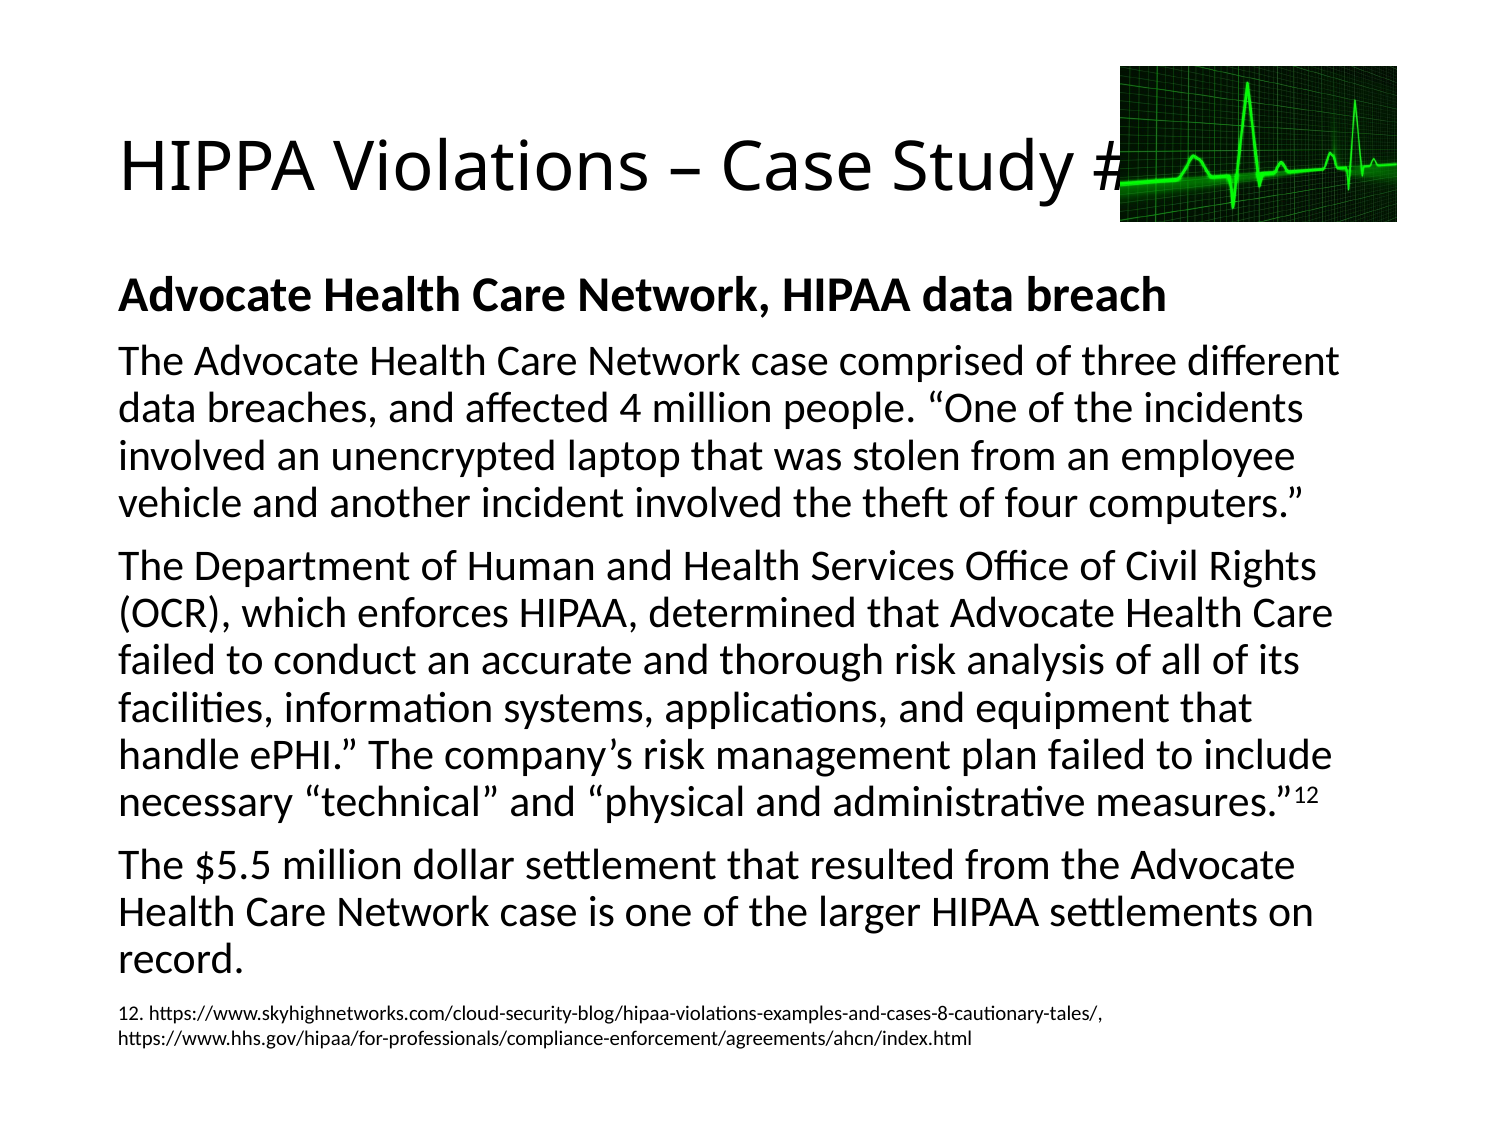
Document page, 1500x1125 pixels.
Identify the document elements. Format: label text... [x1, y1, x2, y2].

list Advocate Health Care Network, HIPAA data breach The Advocate Health Care Network case comprised of three different data breaches, and affected 4 million people. “One of the incidents involved an unencrypted laptop that was stolen from an employee vehicle and another incident involved the theft of four computers.” The Department of Human and Health Services Office of Civil Rights (OCR), which enforces HIPAA, determined that Advocate Health Care failed to conduct an accurate and thorough risk analysis of all of its facilities, information systems, applications, and equipment that handle ePHI.” The company’s risk management plan failed to include necessary “technical” and “physical and administrative measures.”12 The $5.5 million dollar settlement that resulted from the Advocate Health Care Network case is one of the larger HIPAA settlements on record. [102, 260, 1398, 1014]
picture [1120, 66, 1397, 222]
text_box 12. https://www.skyhighnetworks.com/cloud-security-blog/hipaa-violations-examples-and-cases-8-cautionary-tales/, https://www.hhs.gov/hipaa/for-professionals/compliance-enforcement/agreements/ahcn/index.html [103, 992, 1378, 1057]
title HIPPA Violations – Case Study #1 [102, 59, 1398, 260]
